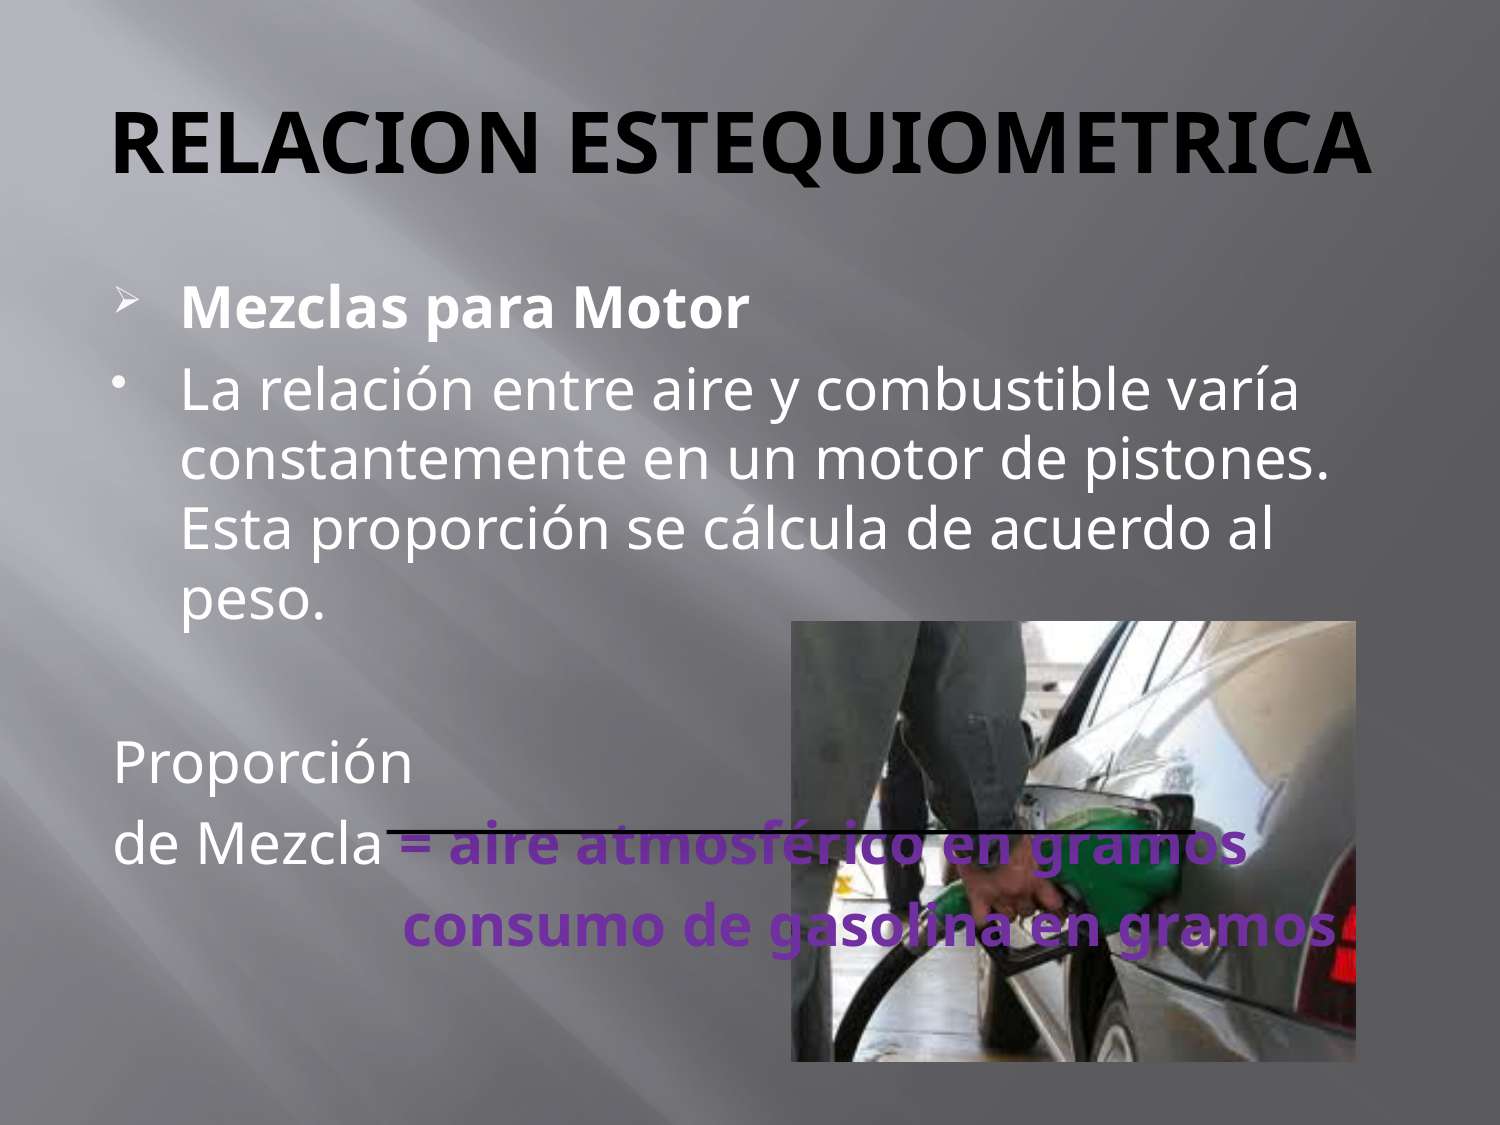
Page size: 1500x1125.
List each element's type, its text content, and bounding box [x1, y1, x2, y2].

picture [790, 621, 1357, 1063]
list Mezclas para Motor La relación entre aire y combustible varía constantemente en un motor de pistones. Esta proporción se cálcula de acuerdo al peso. Proporción de Mezcla = aire atmosférico en gramos consumo de gasolina en gramos [75, 262, 1425, 1035]
title RELACION ESTEQUIOMETRICA [58, 45, 1425, 235]
